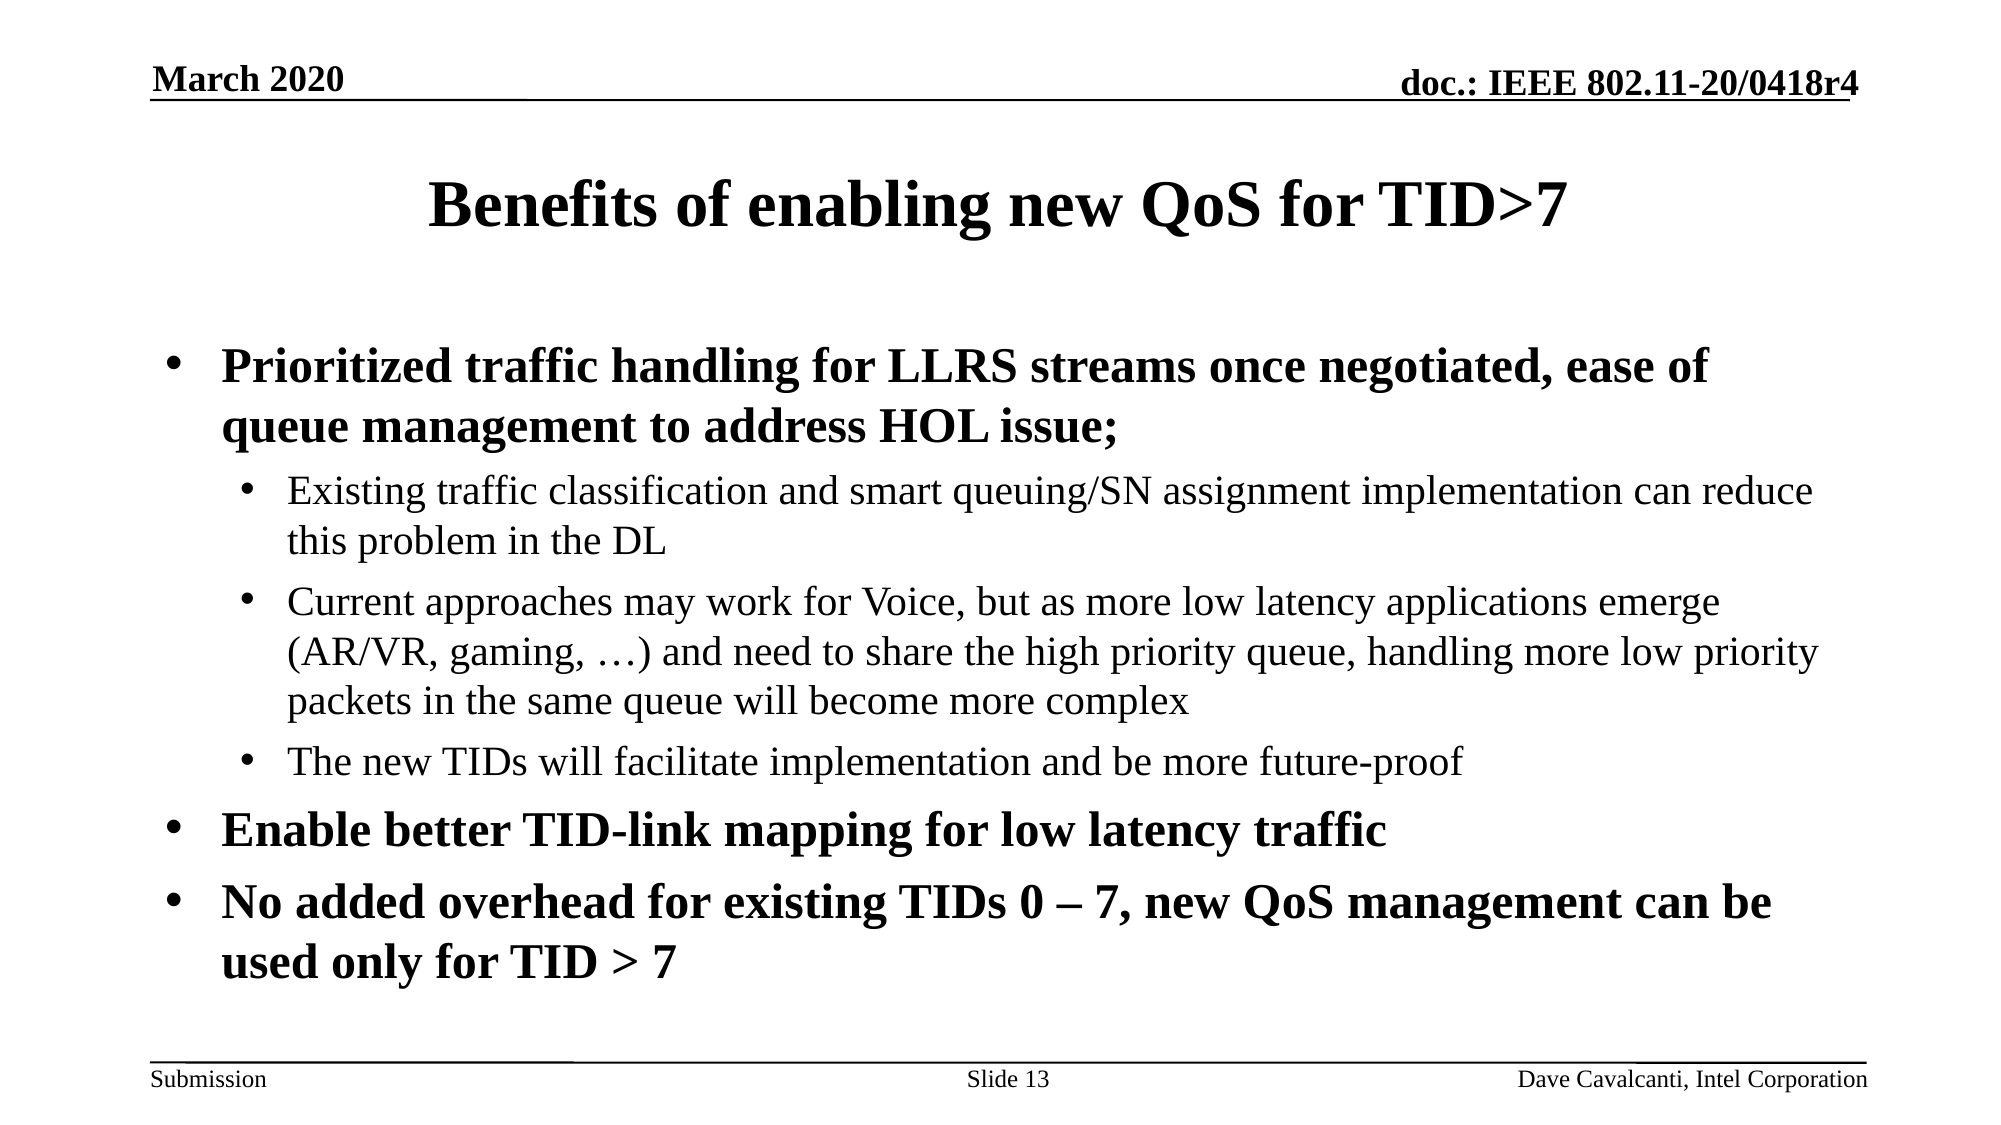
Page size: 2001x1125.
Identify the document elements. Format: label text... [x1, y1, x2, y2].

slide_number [152, 54, 563, 100]
list Prioritized traffic handling for LLRS streams once negotiated, ease of queue management to address HOL issue; Existing traffic classification and smart queuing/SN assignment implementation can reduce this problem in the DL Current approaches may work for Voice, but as more low latency applications emerge (AR/VR, gaming, …) and need to share the high priority queue, handling more low priority packets in the same queue will become more complex The new TIDs will facilitate implementation and be more future-proof Enable better TID-link mapping for low latency traffic No added overhead for existing TIDs 0 – 7, new QoS management can be used only for TID > 7 [149, 324, 1850, 1000]
slide_number Slide 13 [950, 1061, 1067, 1123]
title Benefits of enabling new QoS for TID>7 [149, 112, 1850, 288]
footer Dave Cavalcanti, Intel Corporation [1171, 1061, 1869, 1093]
